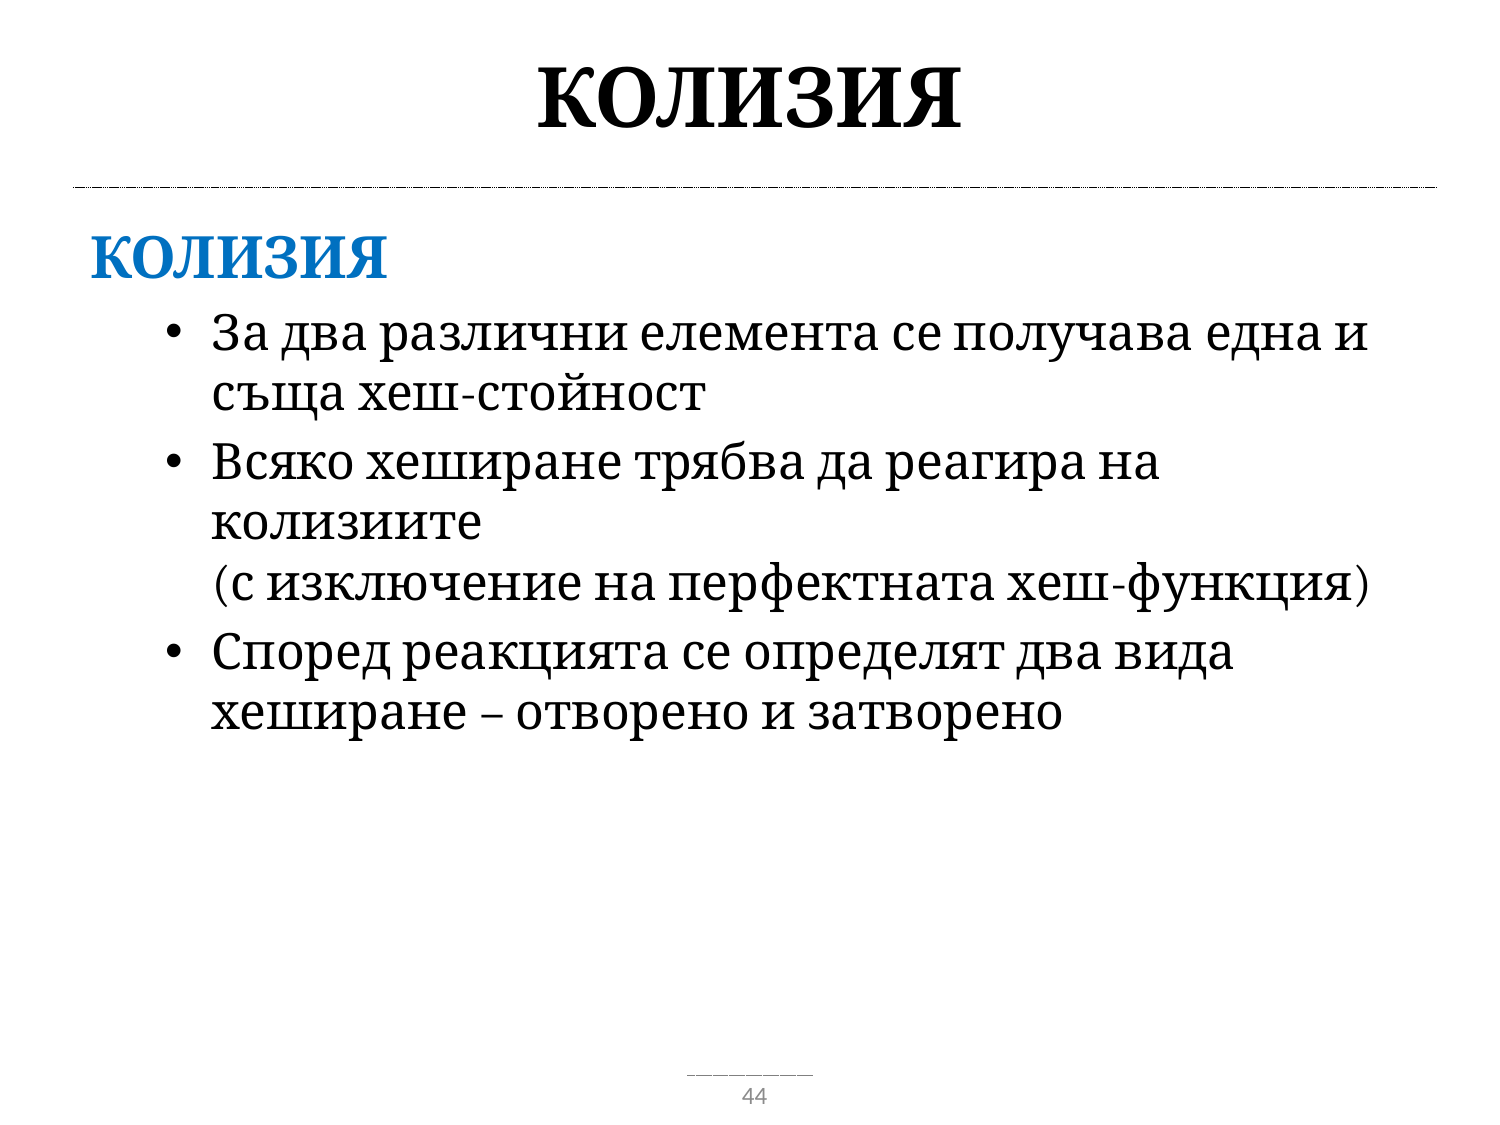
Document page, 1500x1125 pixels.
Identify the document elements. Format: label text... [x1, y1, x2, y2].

title Колизия [0, 0, 1500, 188]
slide_number 44 [579, 1065, 930, 1125]
list Колизия За два различни елемента се получава една и съща хеш-стойност Всяко хеширане трябва да реагира на колизиите (с изключение на перфектната хеш-функция) Според реакцията се определят два вида хеширане – отворено и затворено [75, 212, 1450, 1063]
